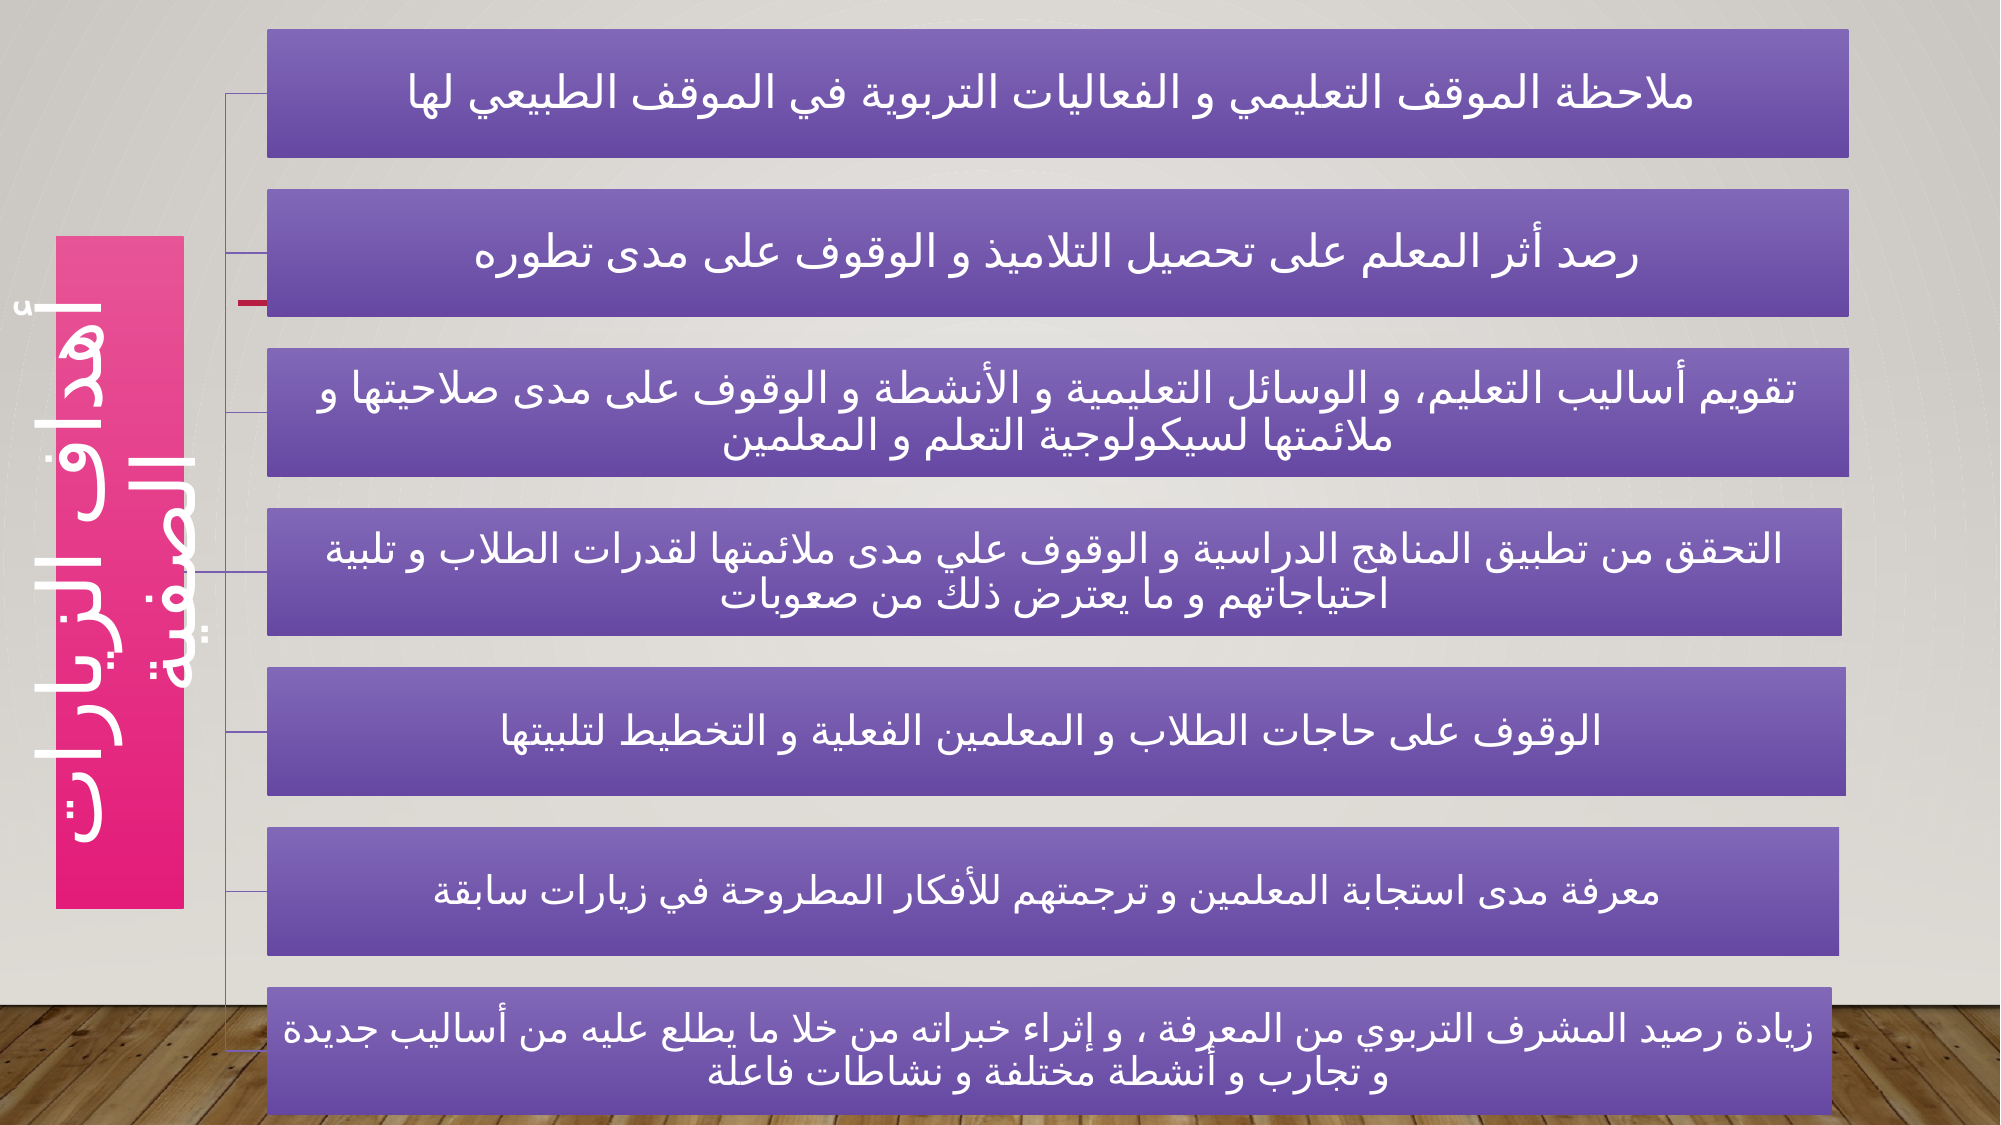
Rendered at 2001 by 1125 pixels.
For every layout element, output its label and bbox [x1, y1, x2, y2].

picture [0, 1116, 2000, 1125]
list [0, 29, 2000, 1116]
